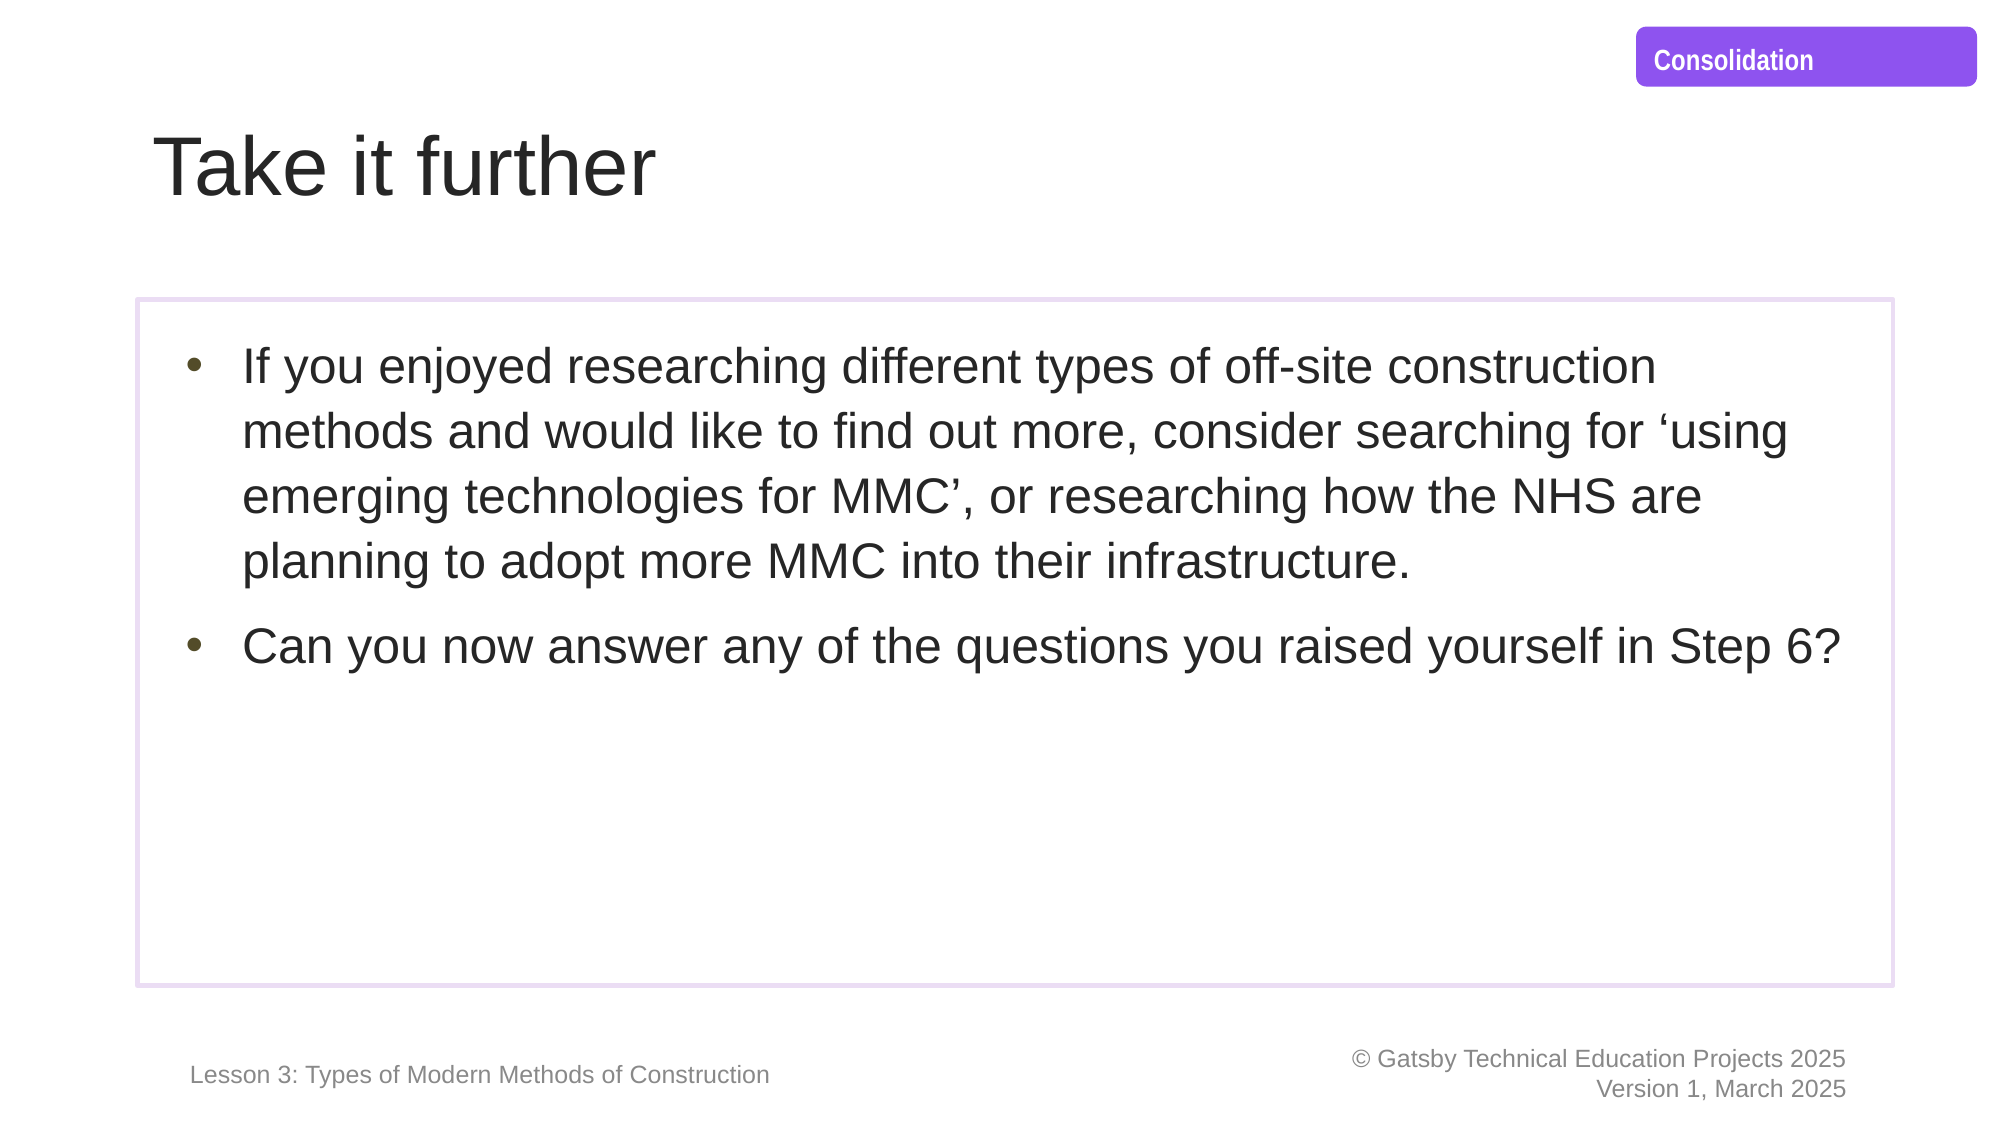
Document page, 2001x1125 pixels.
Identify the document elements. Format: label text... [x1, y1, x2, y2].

list Lesson 3: Types of Modern Methods of Construction [137, 1042, 829, 1103]
text_box Consolidation [1636, 26, 1978, 87]
list If you enjoyed researching different types of off-site construction methods and would like to find out more, consider searching for ‘using emerging technologies for MMC’, or researching how the NHS are planning to adopt more MMC into their infrastructure. Can you now answer any of the questions you raised yourself in Step 6? [135, 297, 1895, 988]
title Take it further [137, 59, 1863, 278]
